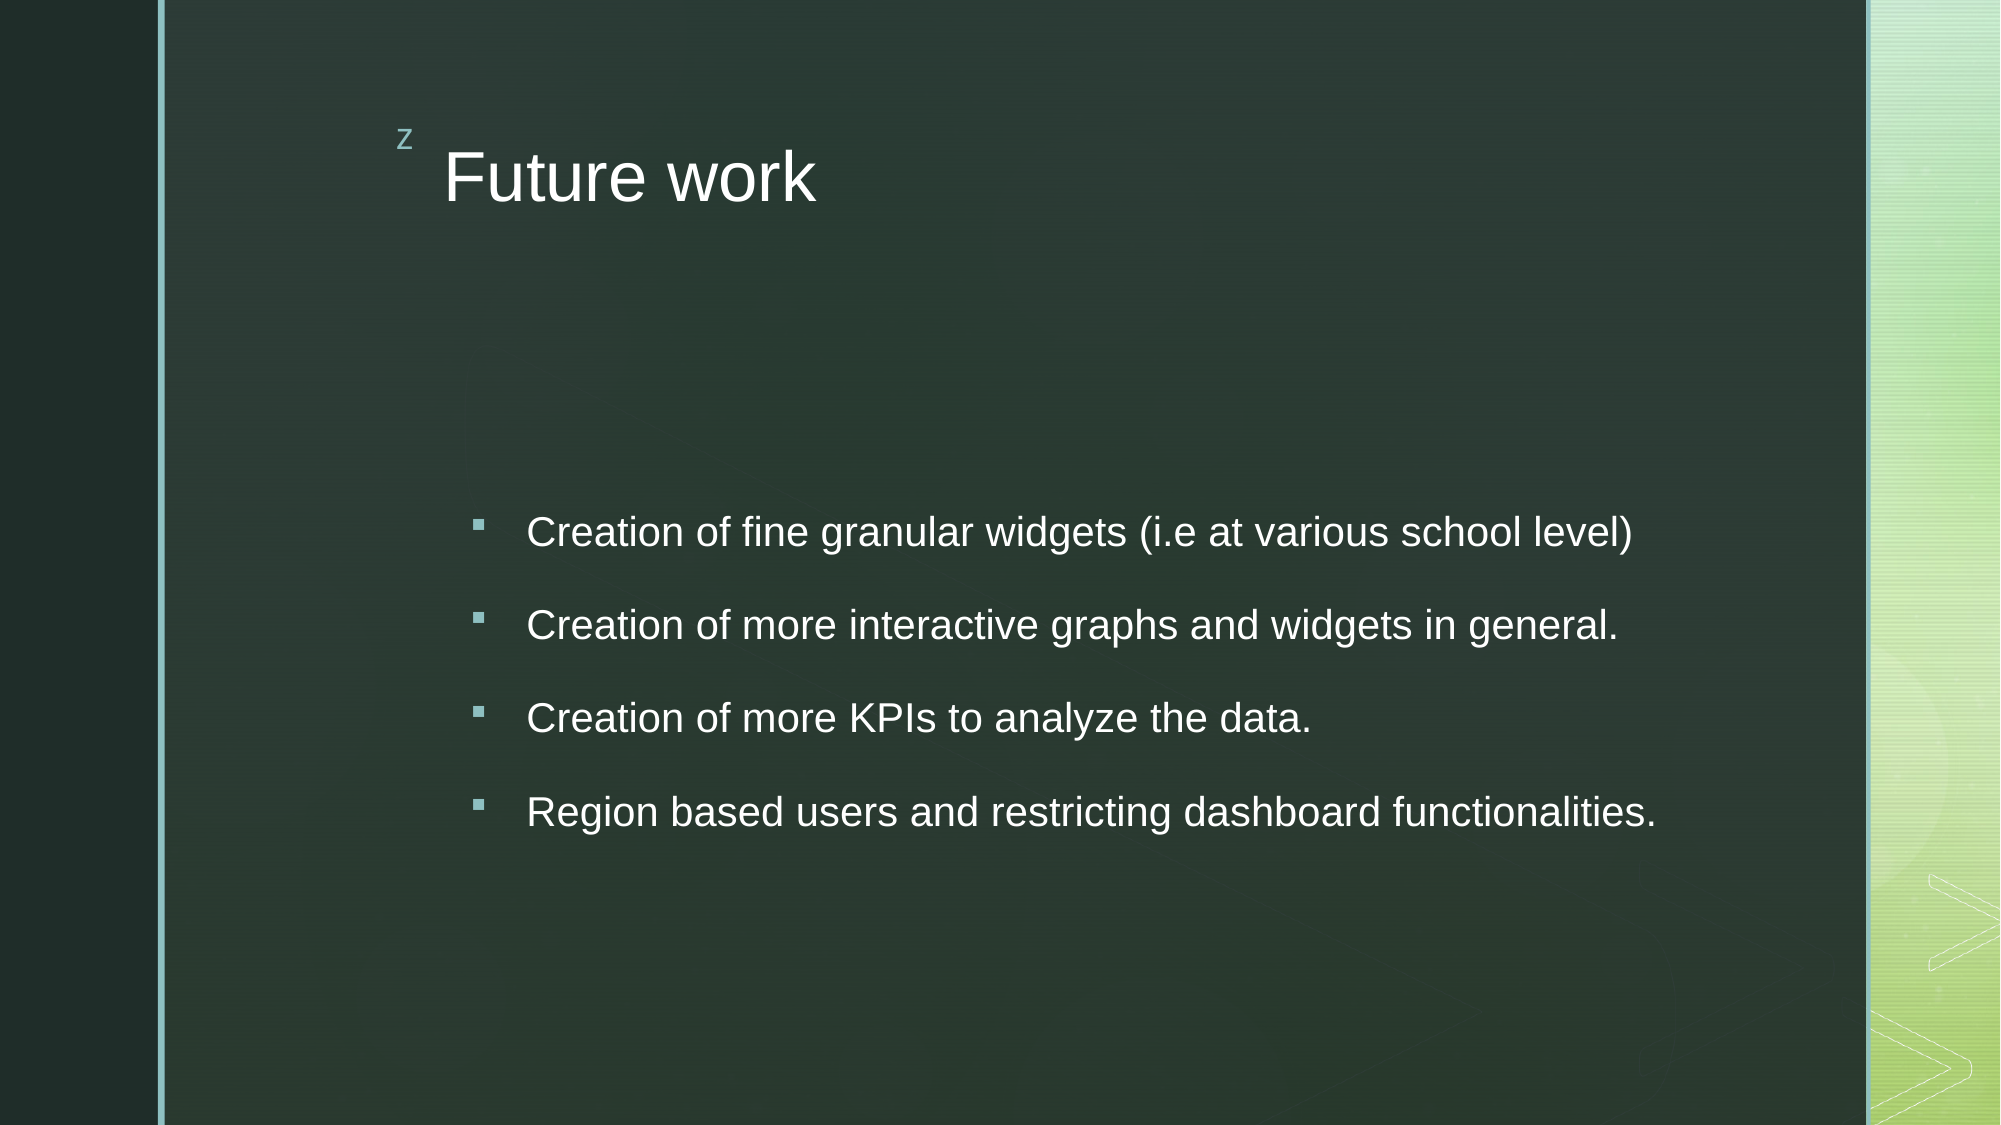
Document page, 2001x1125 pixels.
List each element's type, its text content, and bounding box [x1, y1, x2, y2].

list Creation of fine granular widgets (i.e at various school level) Creation of more interactive graphs and widgets in general. Creation of more KPIs to analyze the data. Region based users and restricting dashboard functionalities. [454, 336, 1734, 993]
picture [1871, 0, 2001, 1125]
title Future work [428, 132, 1734, 310]
